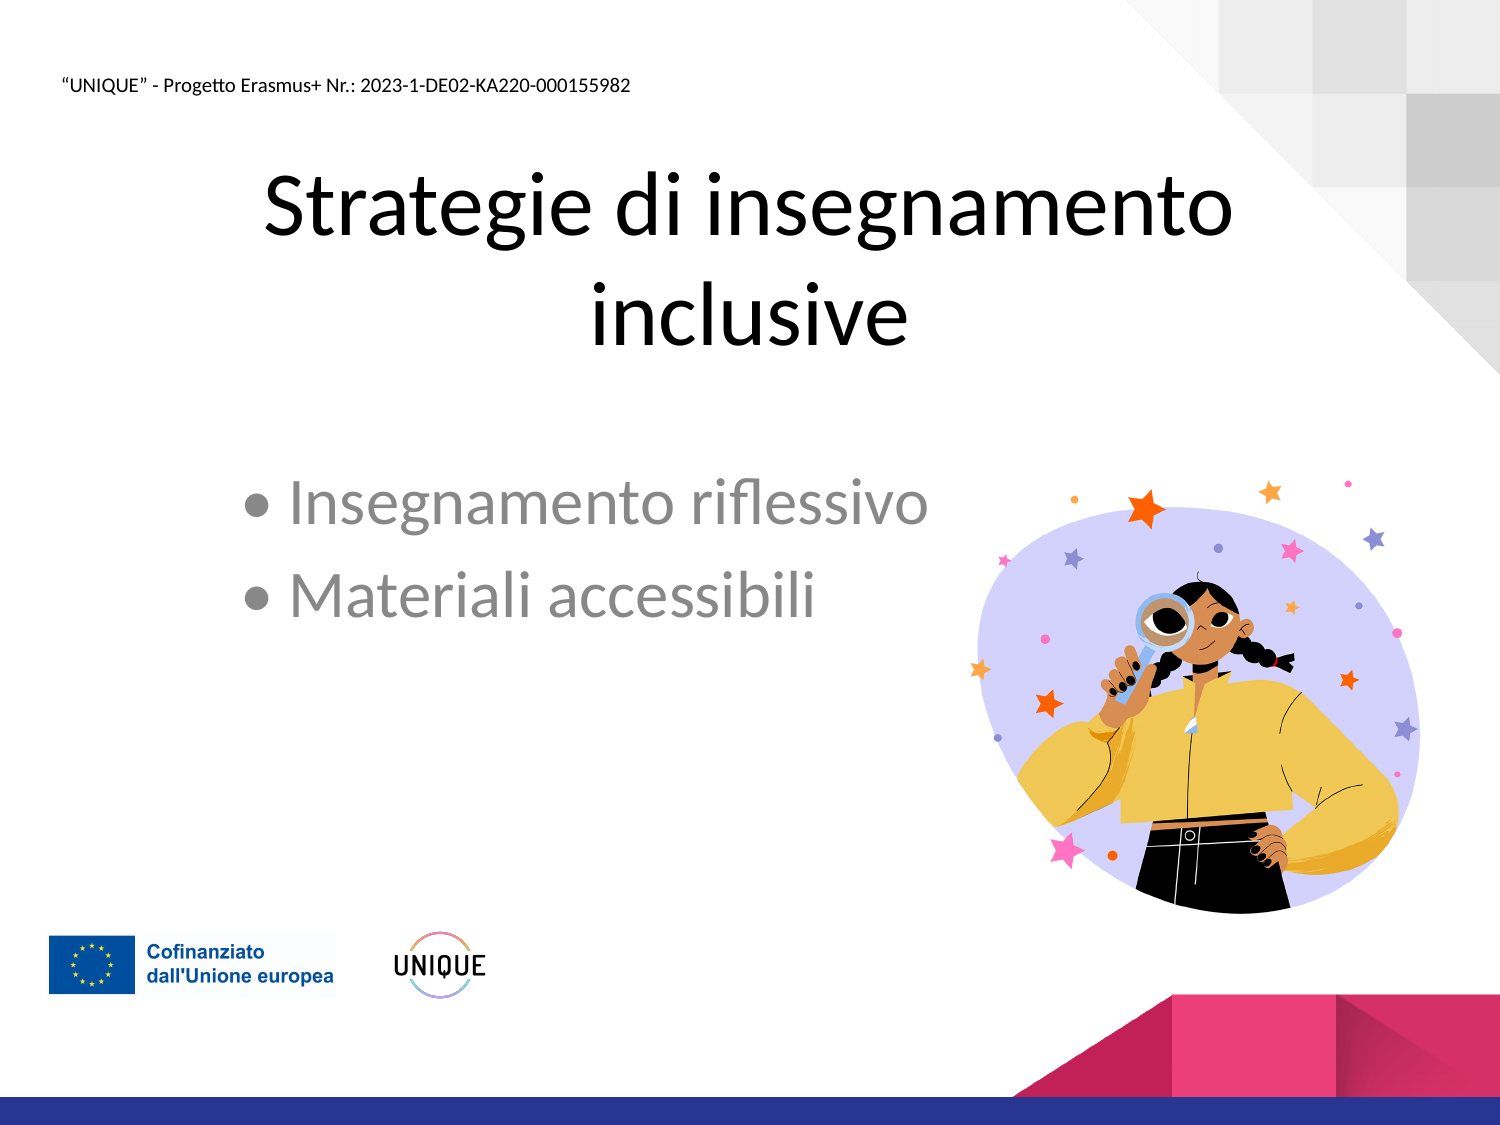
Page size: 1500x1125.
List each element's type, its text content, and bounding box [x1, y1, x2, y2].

picture [958, 463, 1438, 943]
title Strategie di insegnamento inclusive [112, 132, 1388, 375]
picture [1125, 0, 1500, 375]
picture [0, 919, 1500, 1125]
subtitle • Insegnamento riflessivo • Materiali accessibili [225, 450, 1275, 738]
